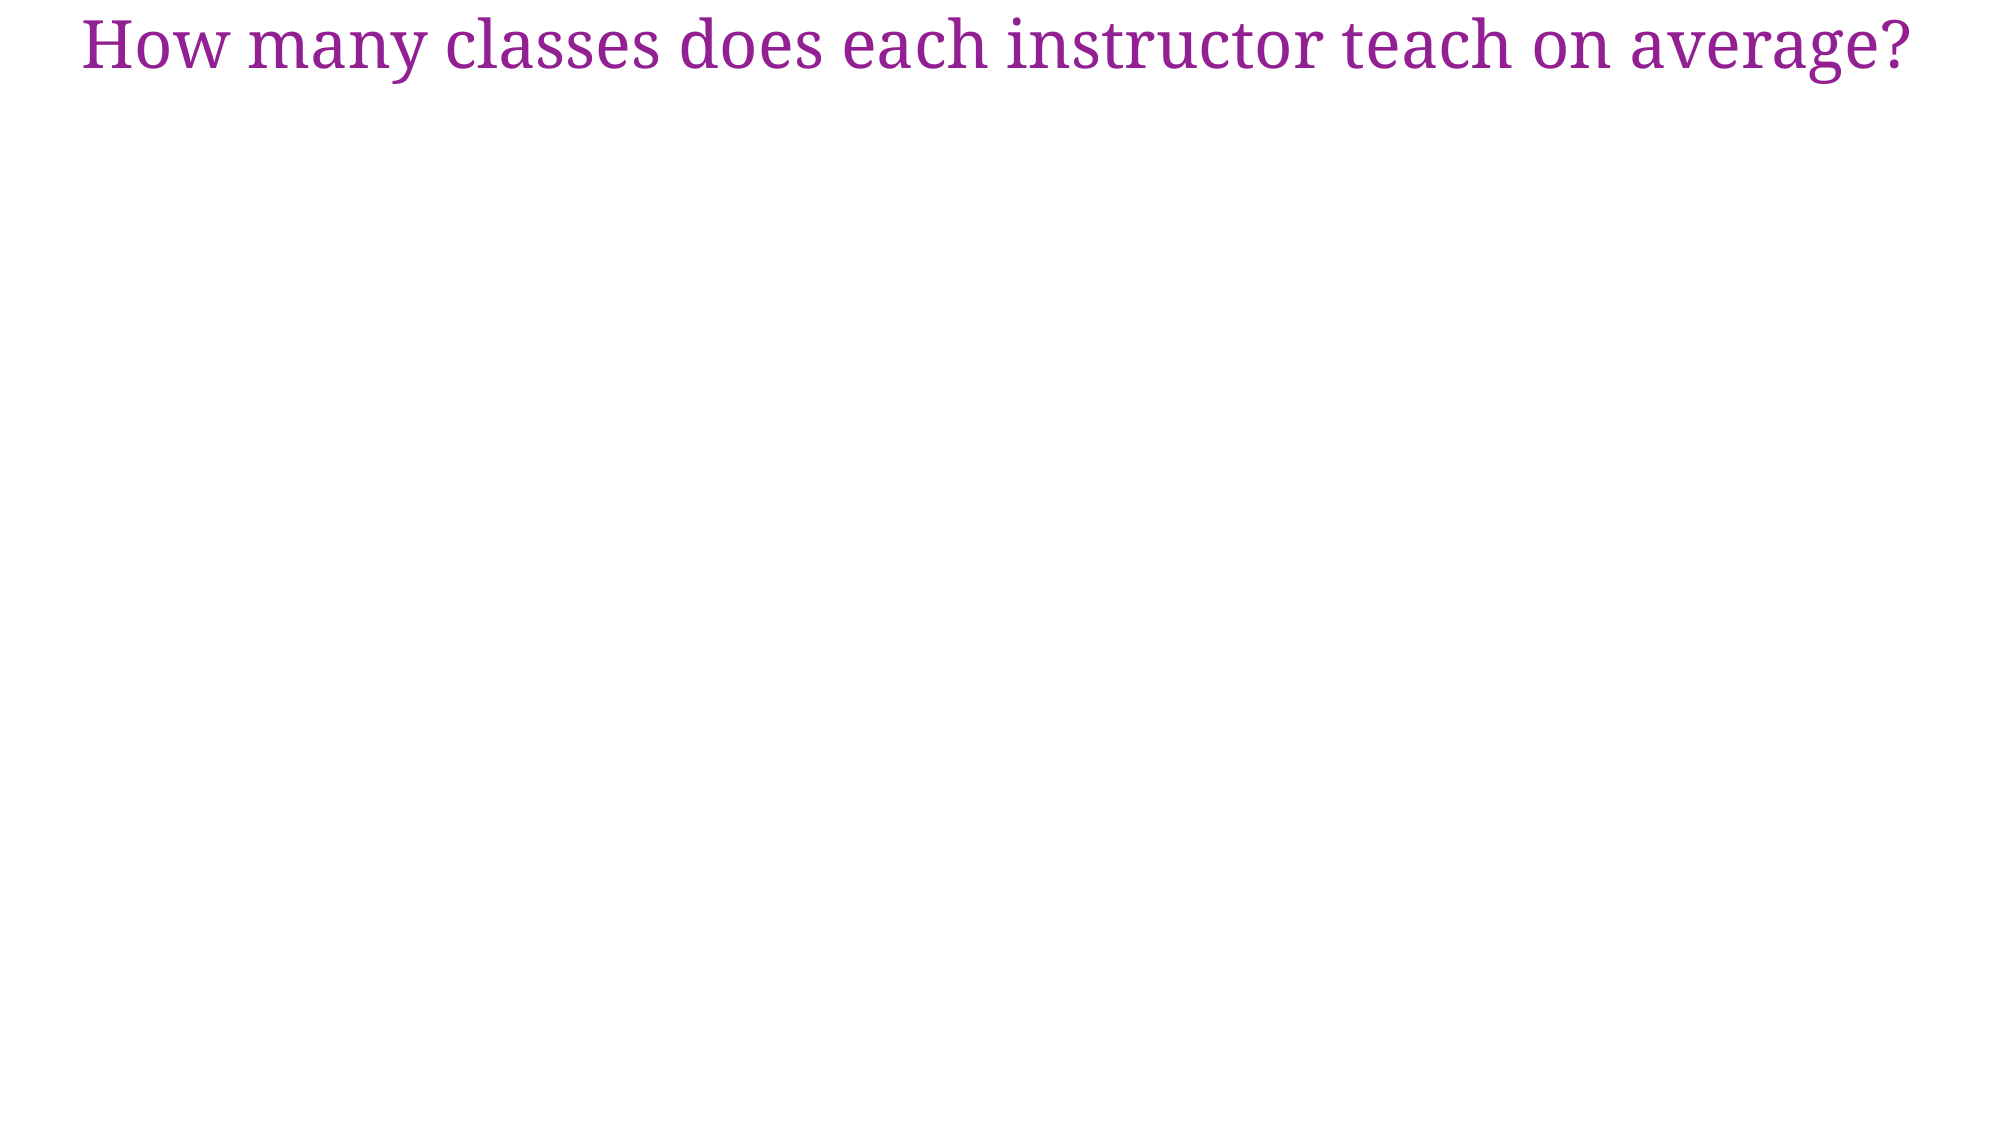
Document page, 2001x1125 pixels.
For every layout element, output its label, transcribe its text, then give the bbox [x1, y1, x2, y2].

title How many classes does each instructor teach on average? [22, 10, 1973, 84]
